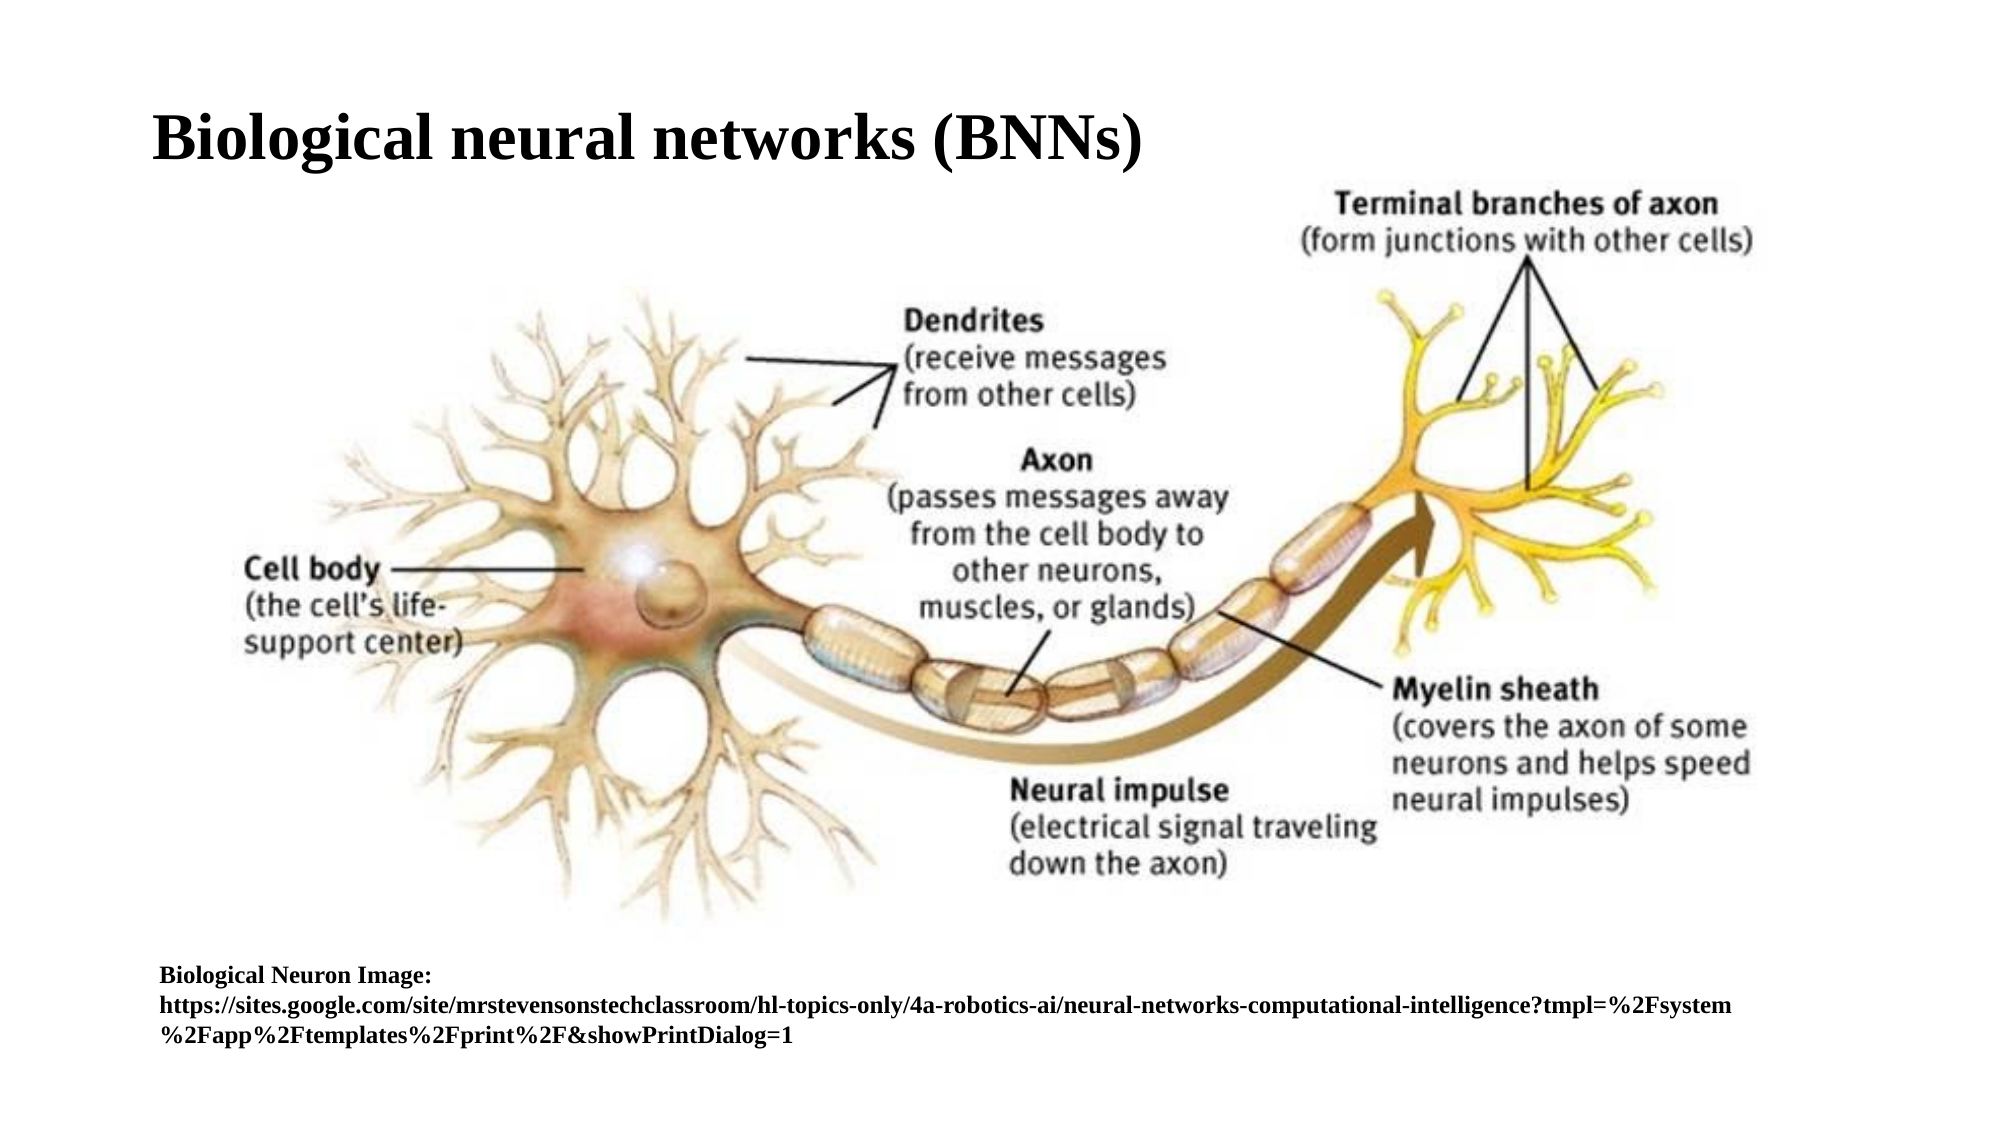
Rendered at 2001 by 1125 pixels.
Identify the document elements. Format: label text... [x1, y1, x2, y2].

title Biological neural networks (BNNs) [137, 81, 1863, 195]
text_box Biological Neuron Image: https://sites.google.com/site/mrstevensonstechclassroom/hl-topics-only/4a-robotics-ai/neural-networks-computational-intelligence?tmpl=%2Fsystem%2Fapp%2Ftemplates%2Fprint%2F&showPrintDialog=1 [144, 951, 1841, 1057]
picture [231, 165, 1769, 960]
